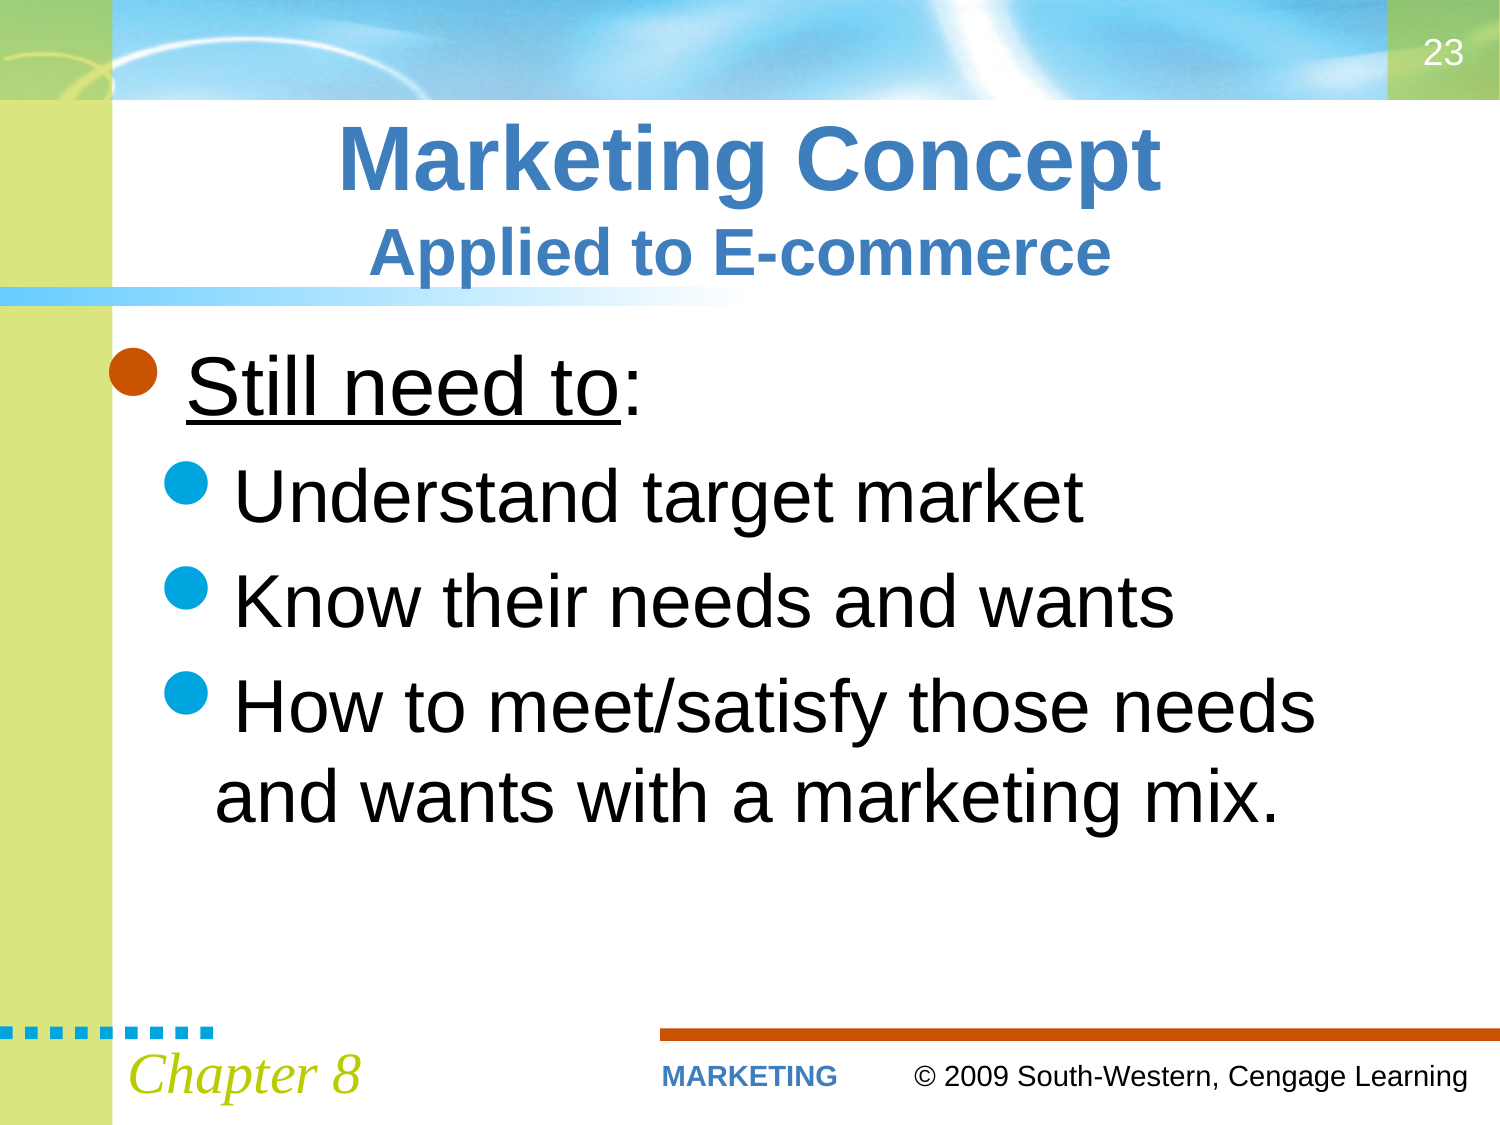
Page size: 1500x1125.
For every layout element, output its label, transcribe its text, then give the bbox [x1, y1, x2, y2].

footer Chapter 8 [112, 1012, 638, 1113]
slide_number 23 [1387, 0, 1500, 101]
title Marketing Concept Applied to E-commerce [112, 99, 1388, 288]
list Still need to: Understand target market Know their needs and wants How to meet/satisfy those needs and wants with a marketing mix. [87, 324, 1463, 1001]
